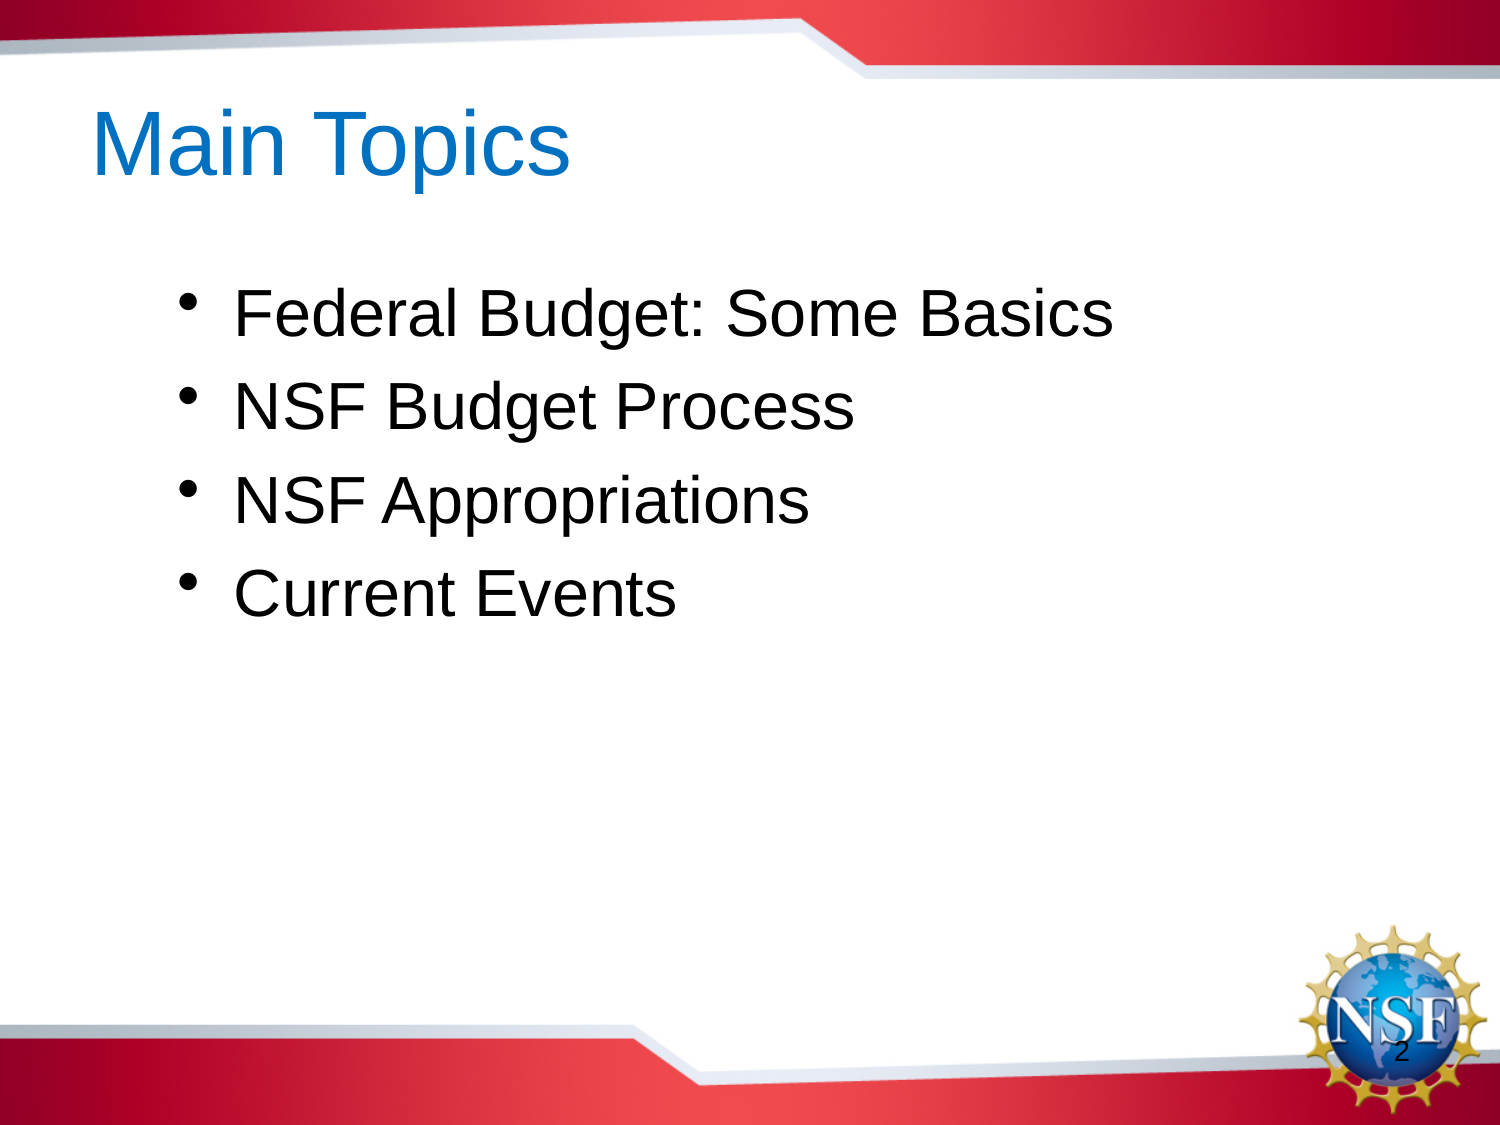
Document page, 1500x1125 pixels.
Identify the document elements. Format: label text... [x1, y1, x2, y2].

slide_number 2 [1074, 1024, 1426, 1103]
picture [0, 0, 1500, 1125]
list Federal Budget: Some Basics NSF Budget Process NSF Appropriations Current Events [162, 262, 1238, 1006]
title Main Topics [74, 44, 1426, 233]
